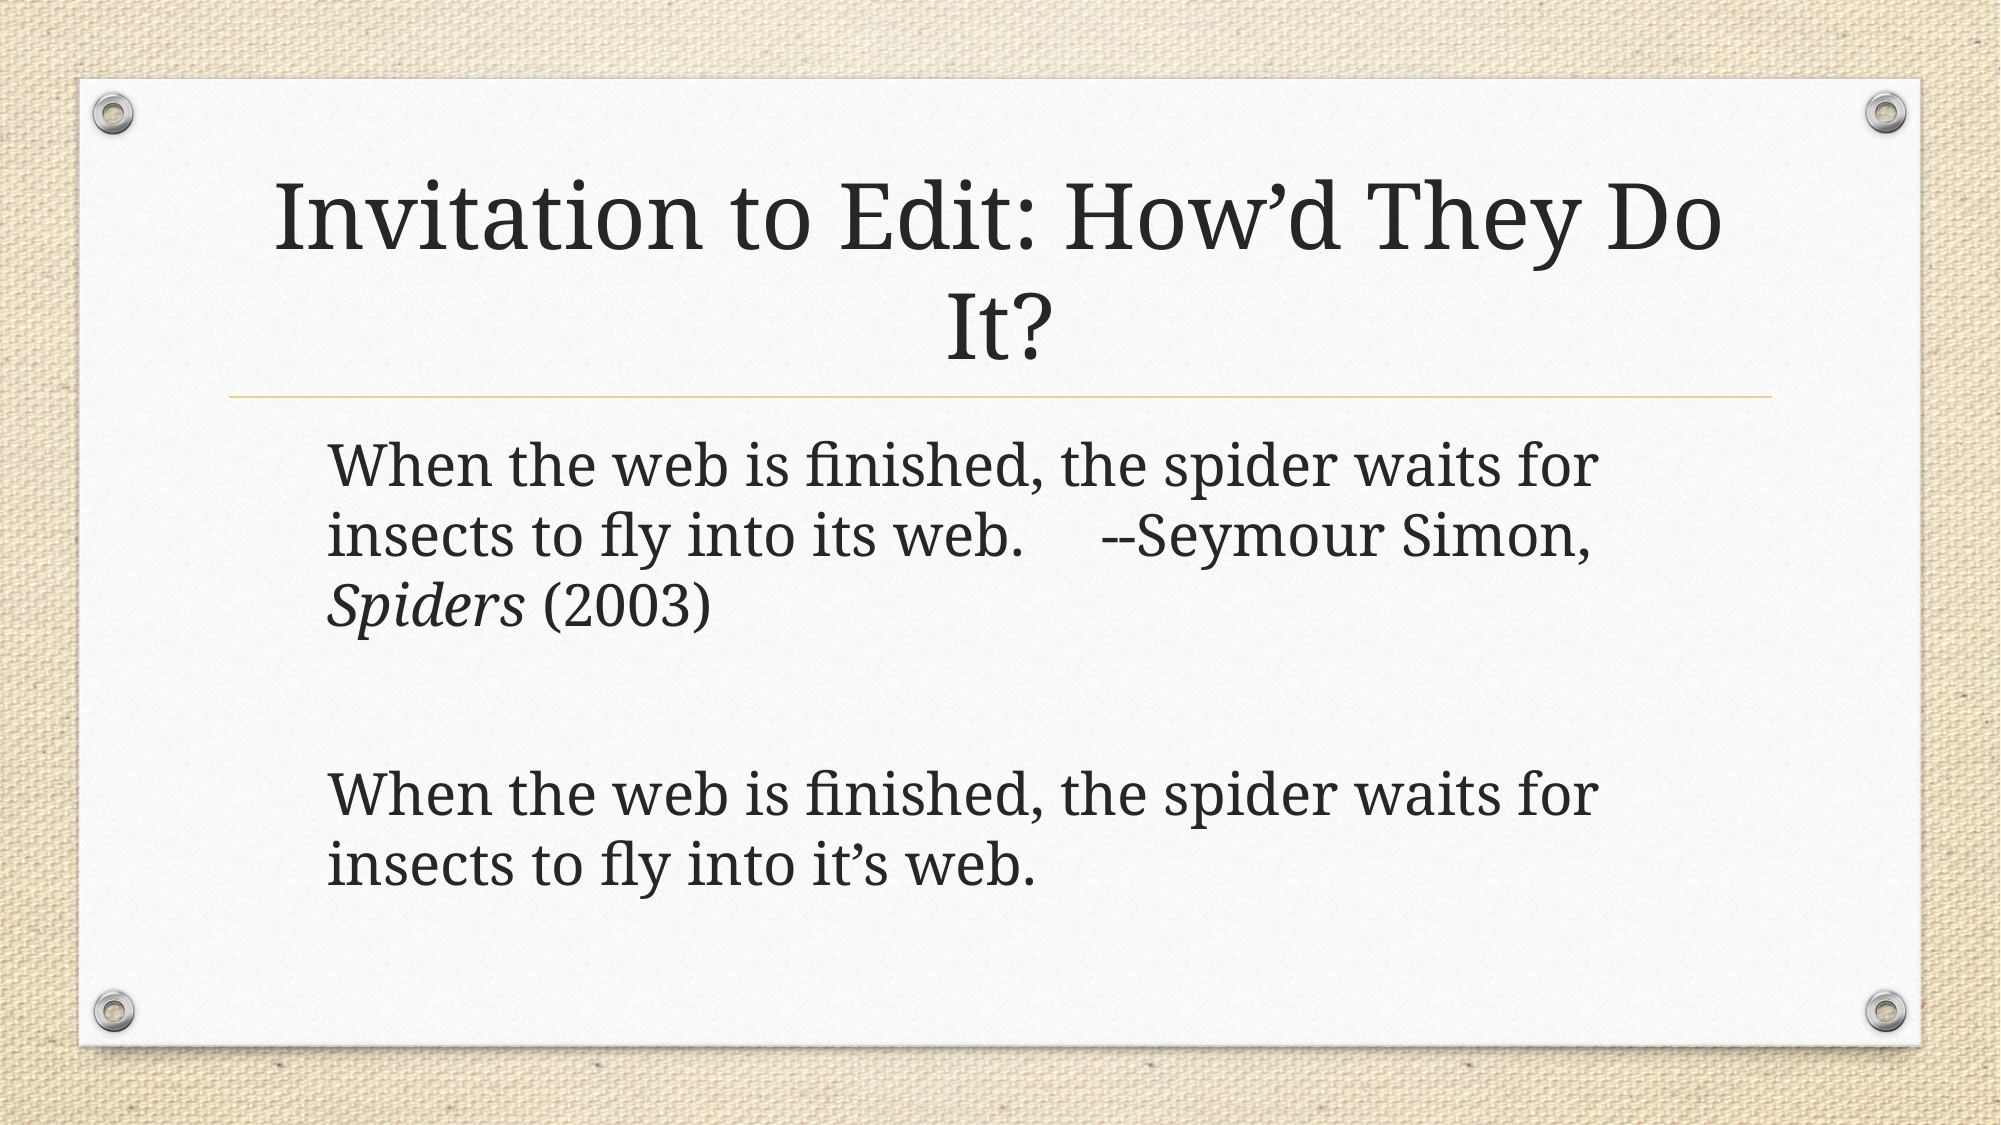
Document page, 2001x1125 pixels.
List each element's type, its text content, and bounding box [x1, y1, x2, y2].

picture [0, 0, 2001, 1125]
list When the web is finished, the spider waits for insects to fly into its web. --Seymour Simon, Spiders (2003) When the web is finished, the spider waits for insects to fly into it’s web. [311, 420, 1715, 966]
title Invitation to Edit: How’d They Do It? [212, 160, 1788, 376]
